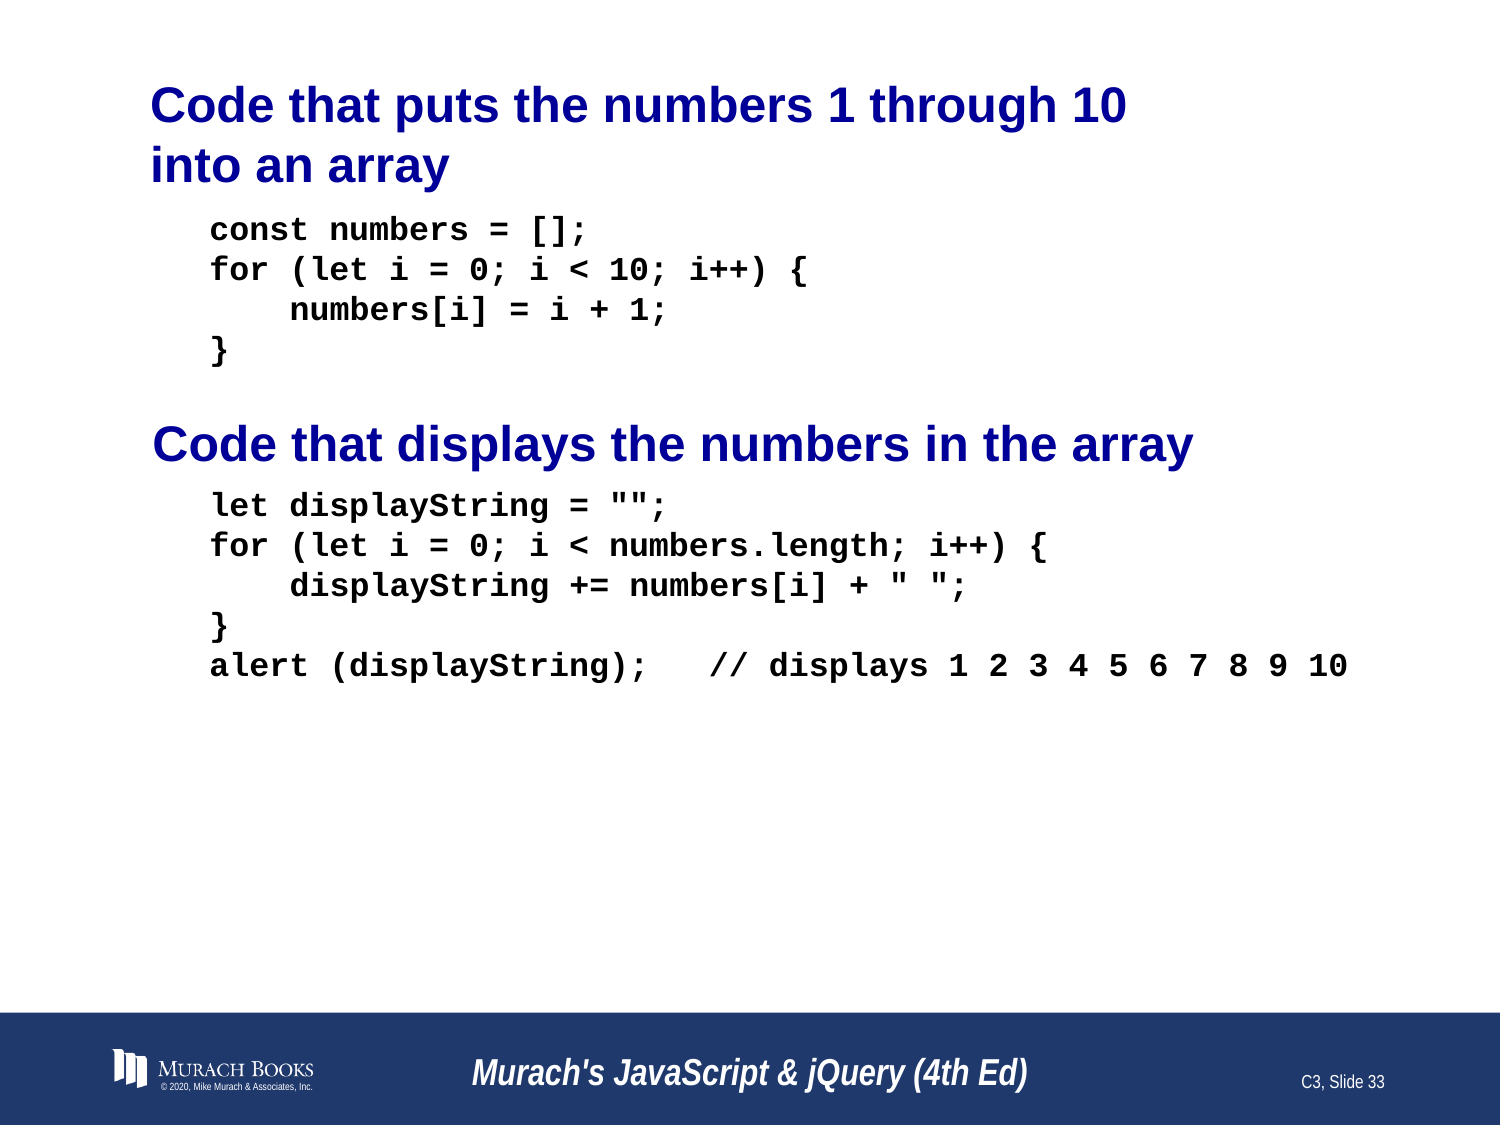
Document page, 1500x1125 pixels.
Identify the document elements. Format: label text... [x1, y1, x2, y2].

footer © 2020, Mike Murach & Associates, Inc. [12, 1025, 463, 1100]
list const numbers = []; for (let i = 0; i < 10; i++) { numbers[i] = i + 1; } Code that displays the numbers in the array let displayString = ""; for (let i = 0; i < numbers.length; i++) { displayString += numbers[i] + " "; } alert (displayString); // displays 1 2 3 4 5 6 7 8 9 10 [137, 200, 1388, 1000]
title Code that puts the numbers 1 through 10 into an array [150, 72, 1350, 194]
slide_number C3, Slide 33 [1087, 1025, 1400, 1100]
slide_number Murach's JavaScript & jQuery (4th Ed) [463, 1025, 1050, 1100]
